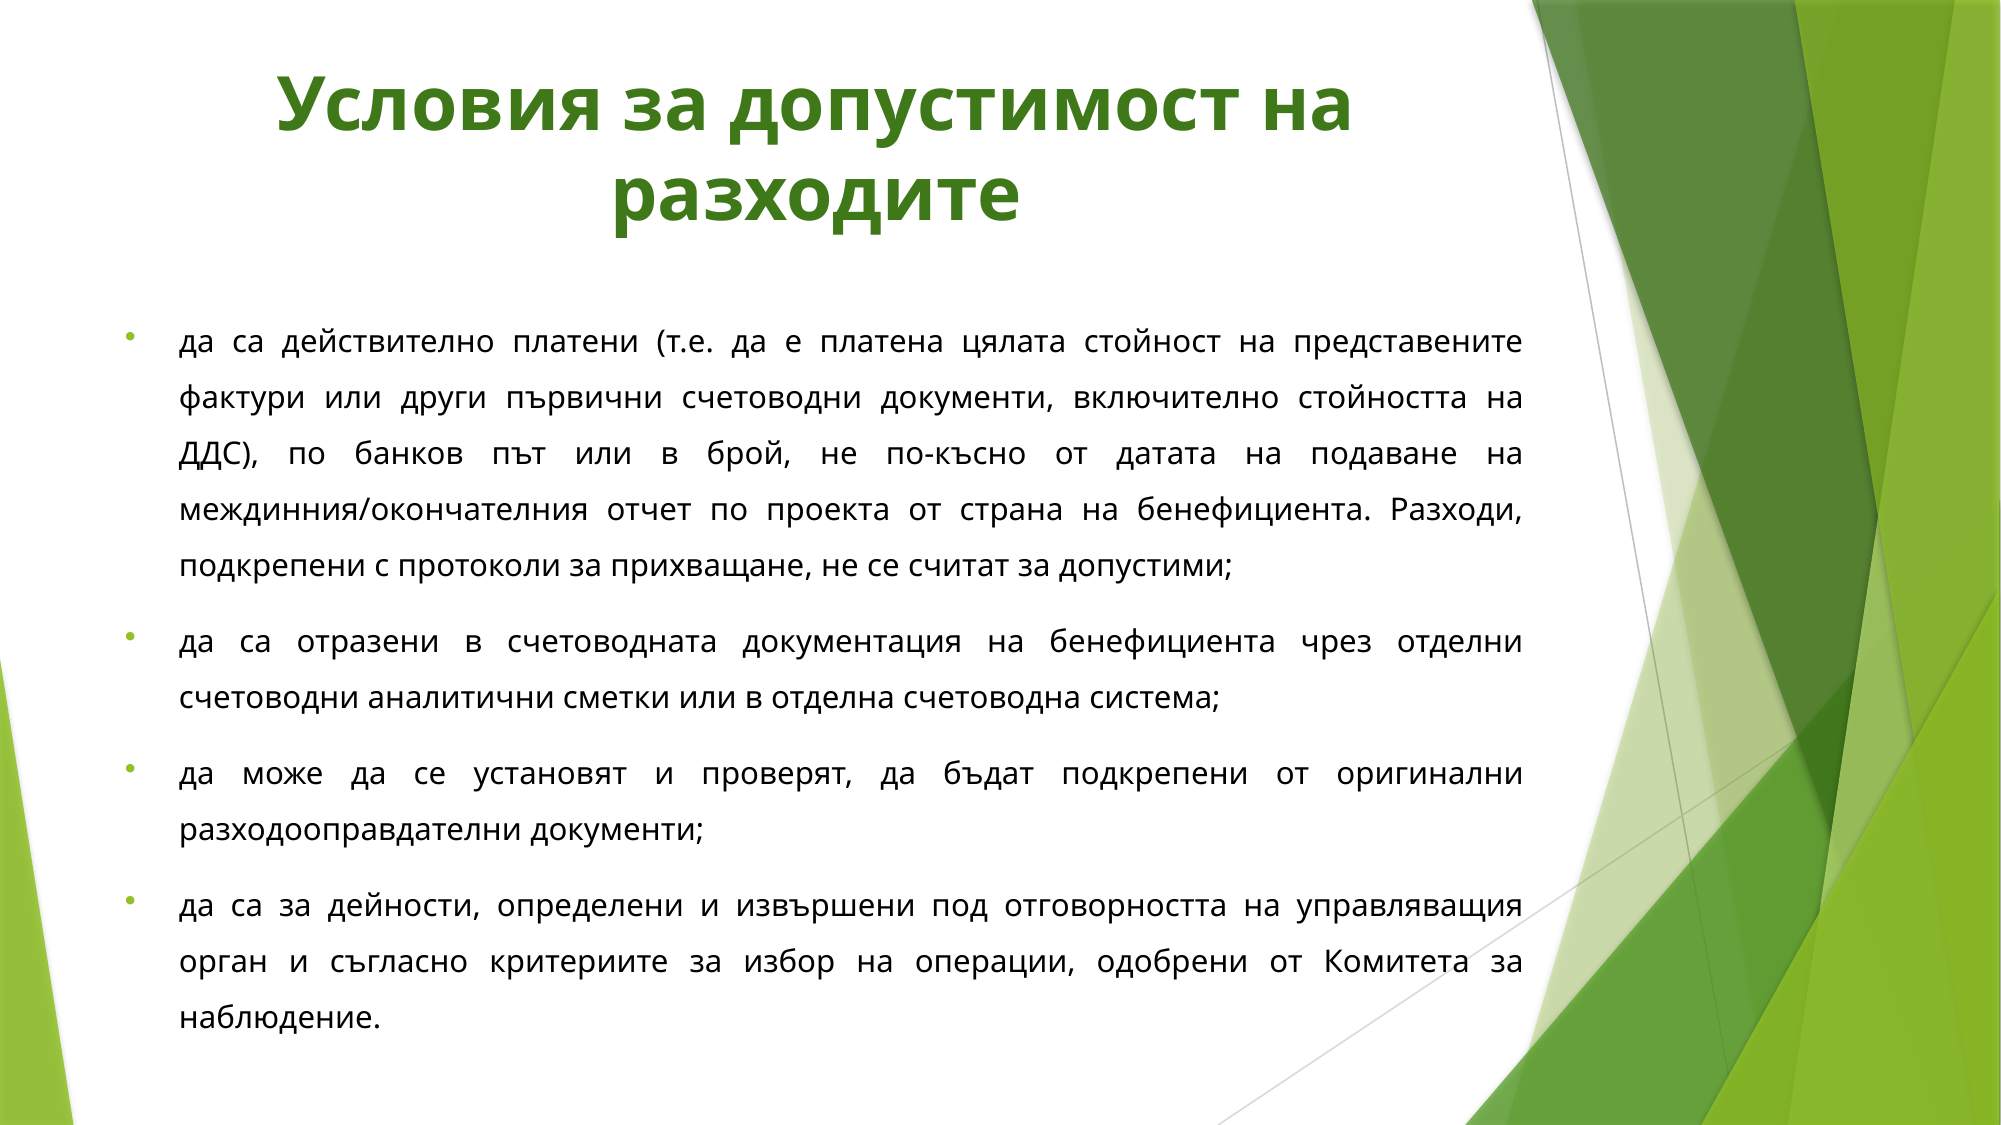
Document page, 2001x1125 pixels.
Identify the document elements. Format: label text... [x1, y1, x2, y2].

title Условия за допустимост на разходите [111, 47, 1522, 156]
list да са действително платени (т.е. да е платена цялата стойност на представените фактури или други първични счетоводни документи, включително стойността на ДДС), по банков път или в брой, не по-късно от датата на подаване на междинния/окончателния отчет по проекта от страна на бенефициента. Разходи, подкрепени с протоколи за прихващане, не се считат за допустими; да са отразени в счетоводната документация на бенефициента чрез отделни счетоводни аналитични сметки или в отделна счетоводна система; да може да се установят и проверят, да бъдат подкрепени от оригинални разходооправдателни документи; да са за дейности, определени и извършени под отговорността на управляващия орган и съгласно критериите за избор на операции, одобрени от Комитета за наблюдение. [111, 294, 1541, 1045]
